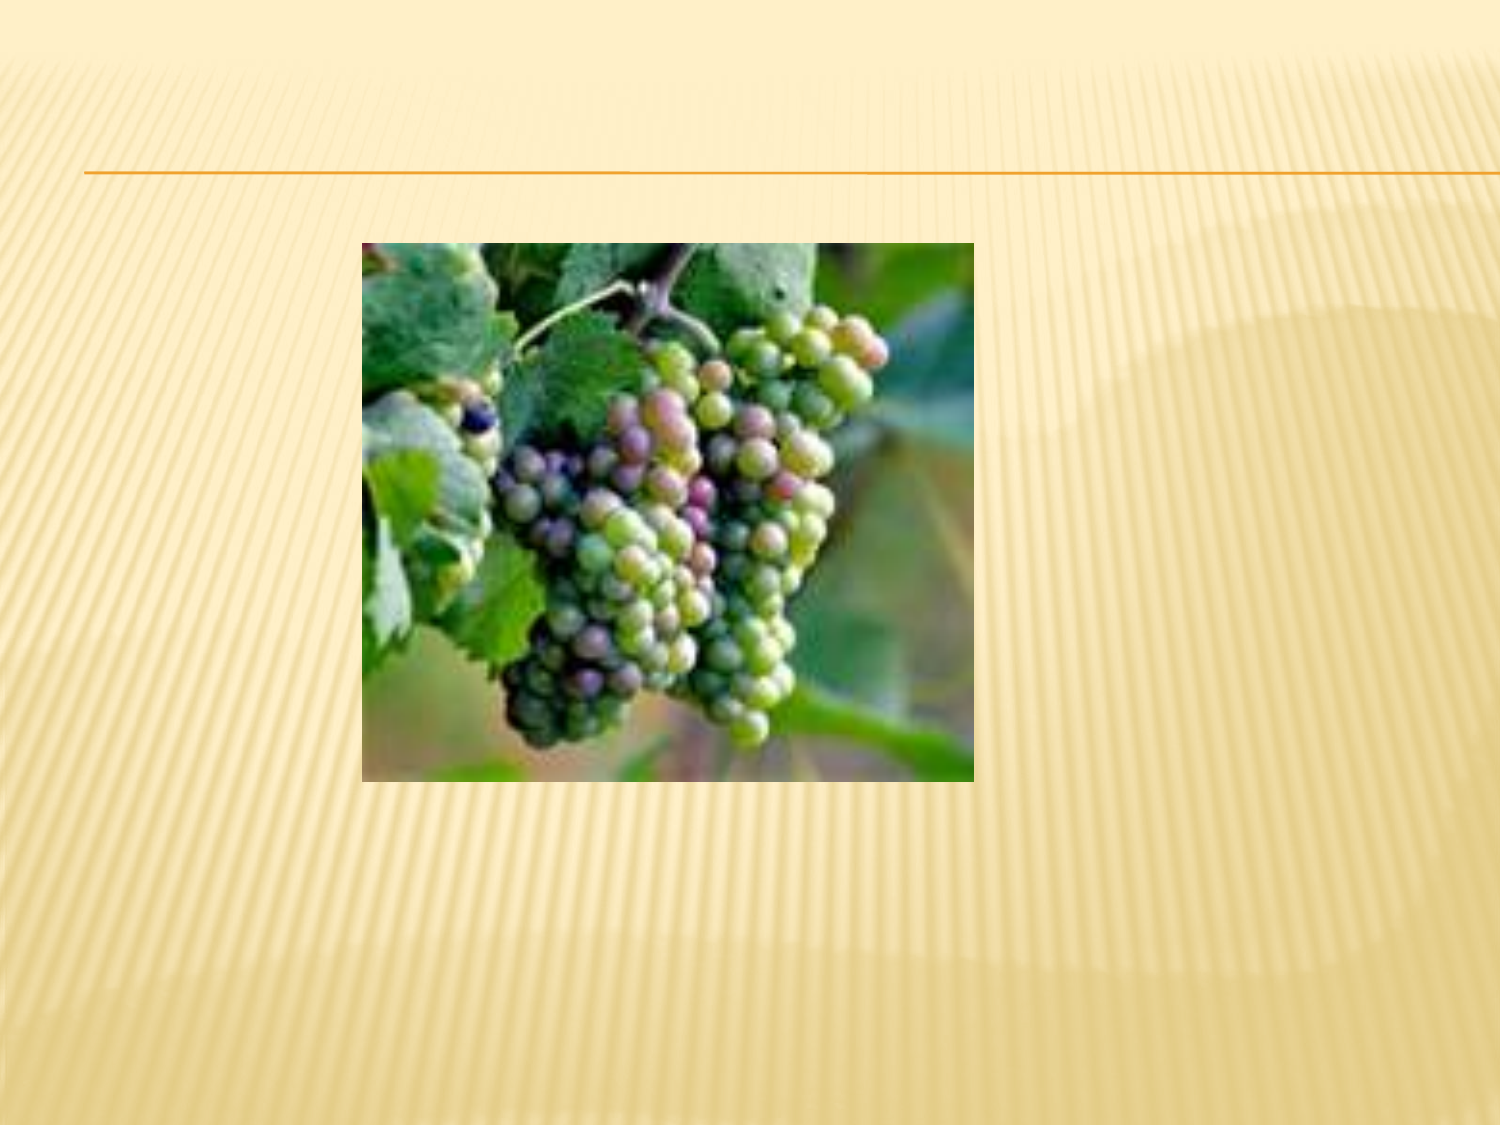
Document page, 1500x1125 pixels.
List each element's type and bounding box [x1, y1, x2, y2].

picture [362, 242, 974, 782]
